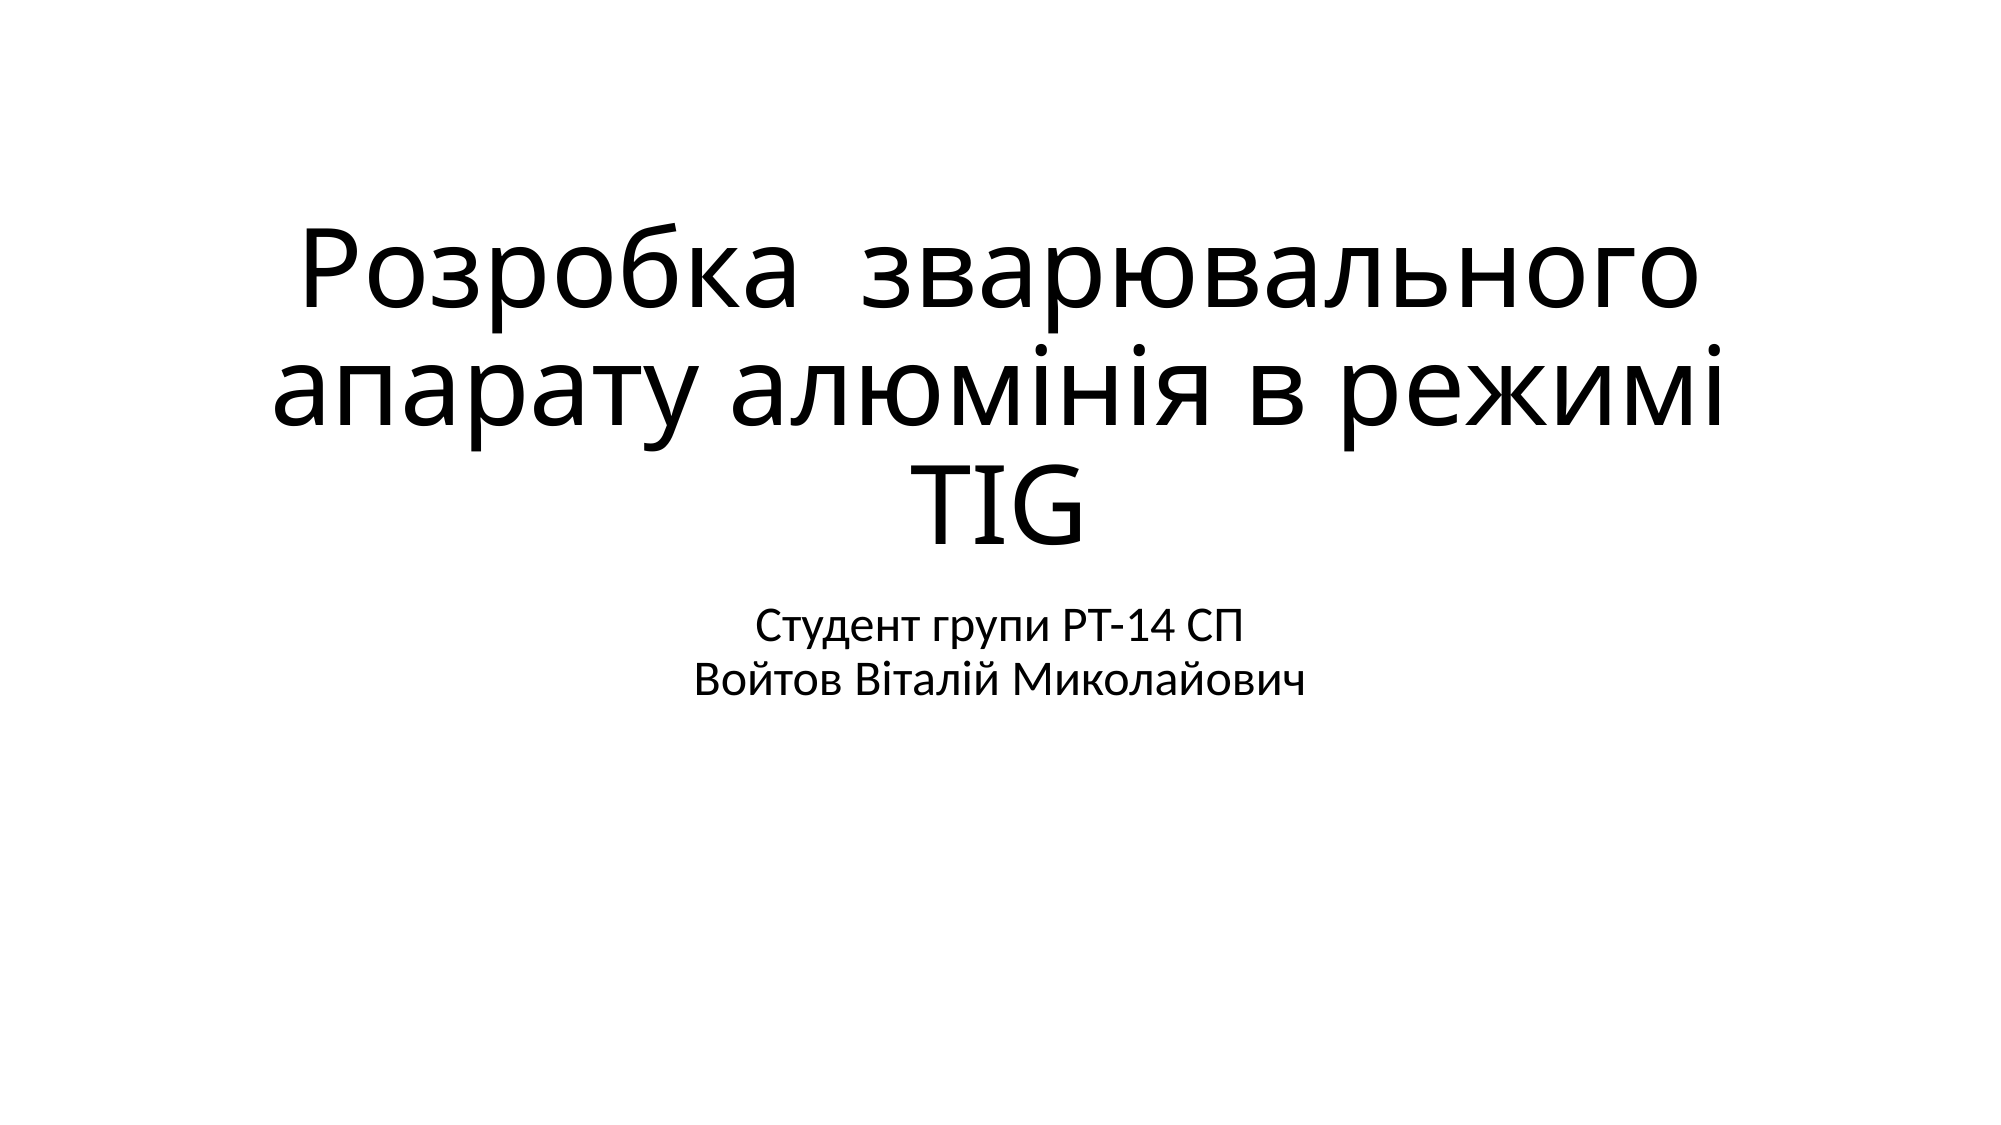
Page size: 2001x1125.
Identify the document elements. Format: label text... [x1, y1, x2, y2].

title Розробка зварювального апарату алюмінія в режимі TIG [249, 184, 1750, 576]
subtitle Студент групи РТ-14 СП Войтов Віталій Миколайович [249, 590, 1750, 863]
